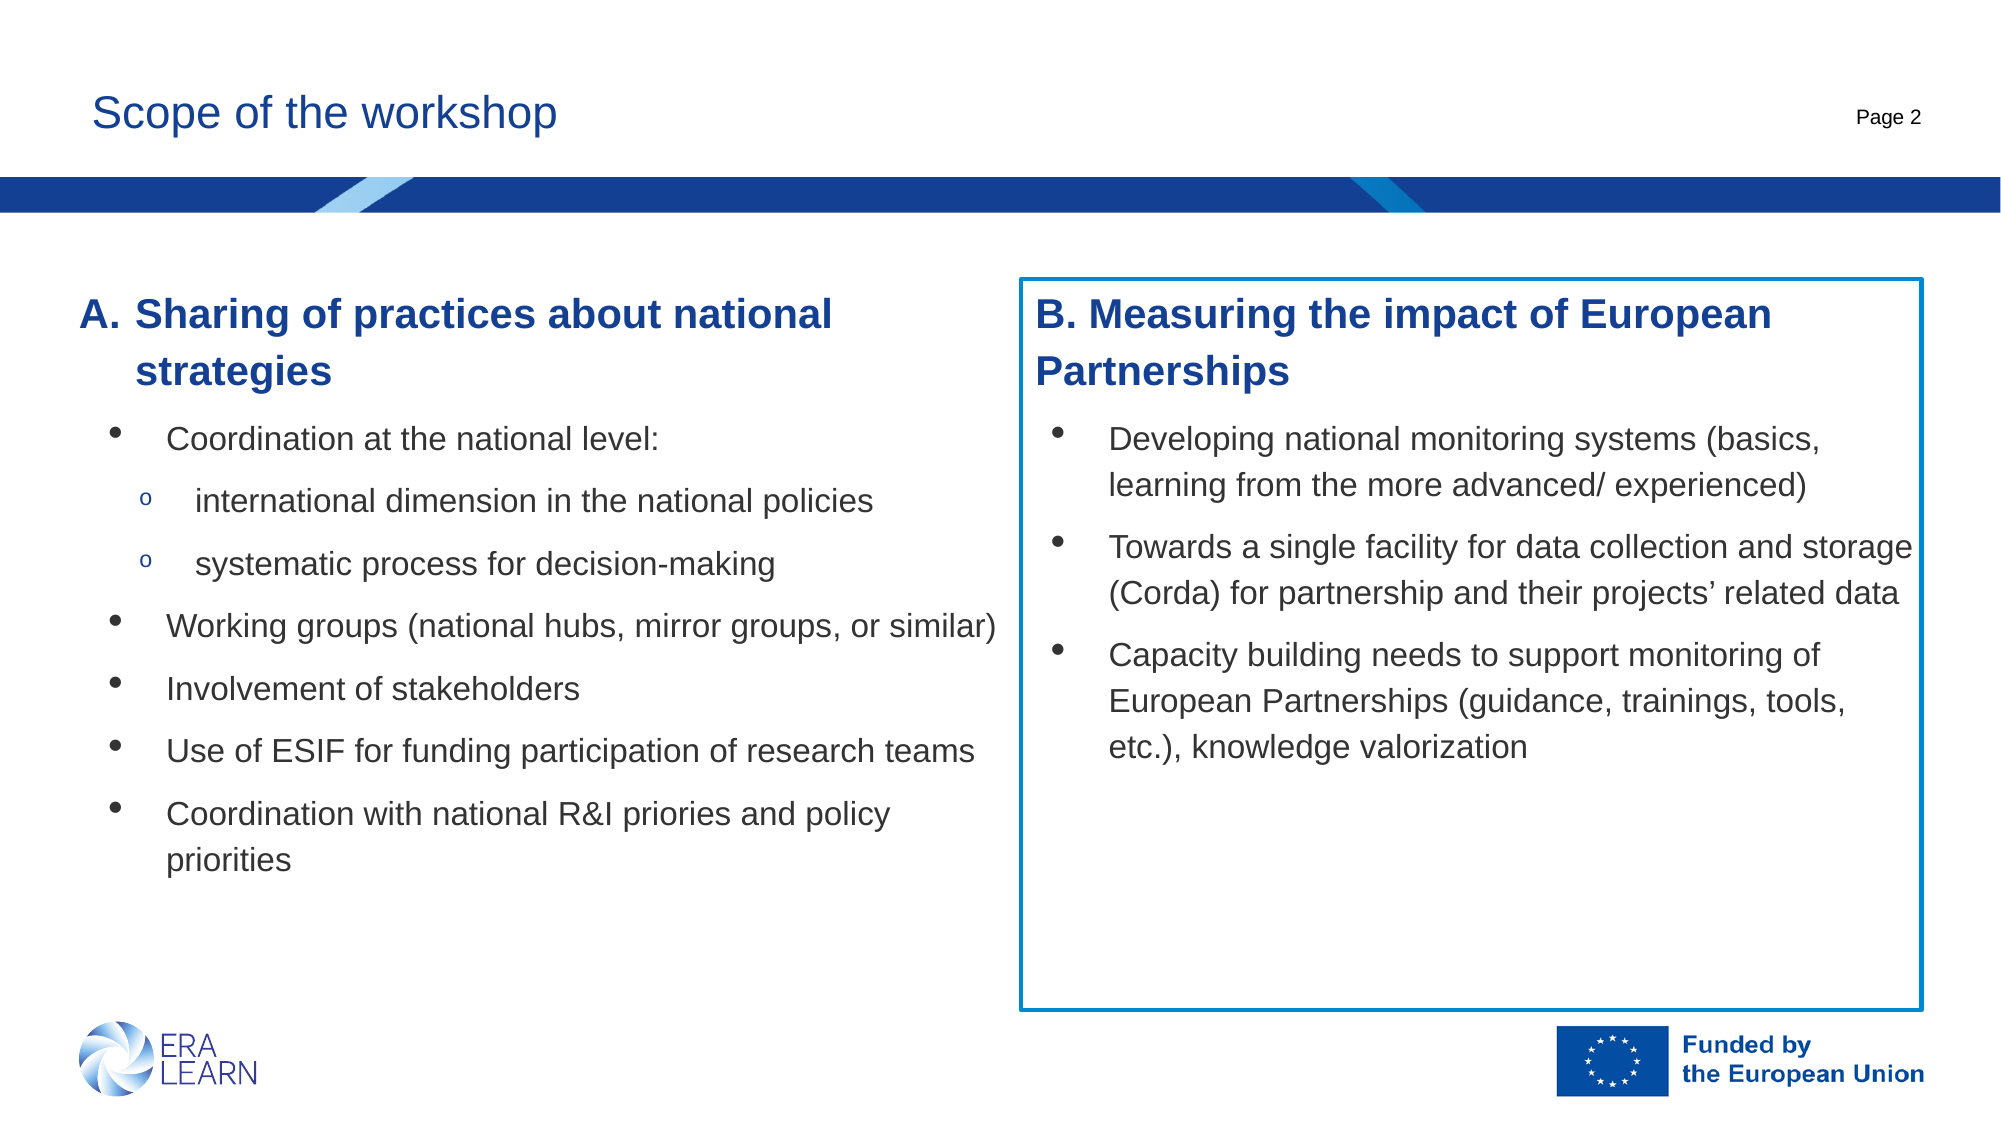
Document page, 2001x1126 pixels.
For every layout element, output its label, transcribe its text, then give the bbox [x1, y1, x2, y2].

text_box B. Measuring the impact of European Partnerships Developing national monitoring systems (basics, learning from the more advanced/ experienced) Towards a single facility for data collection and storage (Corda) for partnership and their projects’ related data Capacity building needs to support monitoring of European Partnerships (guidance, trainings, tools, etc.), knowledge valorization [1019, 277, 1924, 1012]
slide_number Page 2 [1763, 103, 1922, 127]
picture [0, 177, 2001, 213]
title Scope of the workshop [78, 42, 1556, 138]
list Sharing of practices about national strategies Coordination at the national level: international dimension in the national policies systematic process for decision-making Working groups (national hubs, mirror groups, or similar) Involvement of stakeholders Use of ESIF for funding participation of research teams Coordination with national R&I priories and policy priorities [77, 277, 1002, 1012]
picture [1543, 1021, 1944, 1101]
